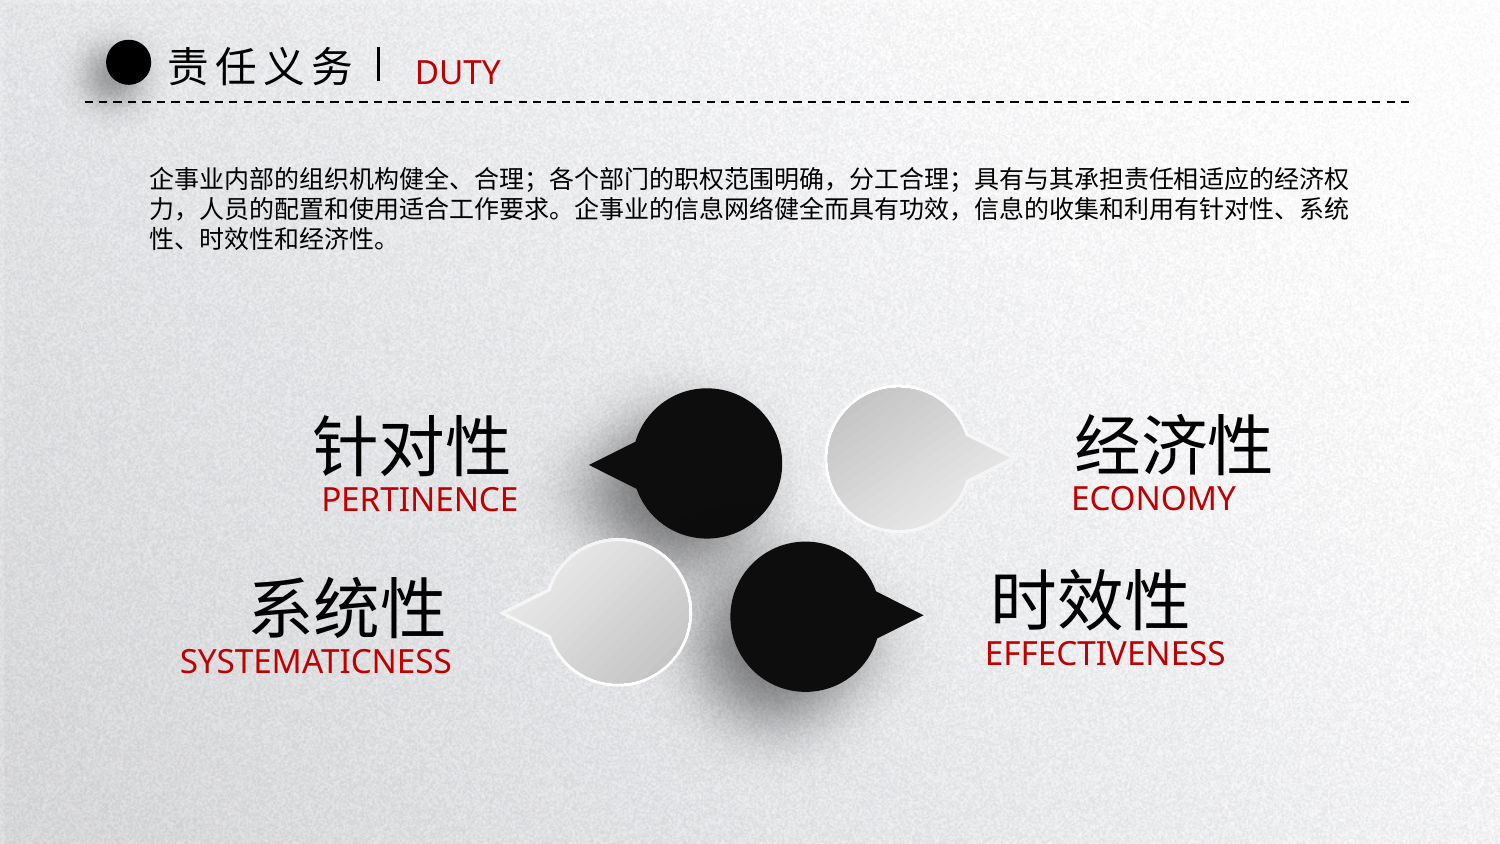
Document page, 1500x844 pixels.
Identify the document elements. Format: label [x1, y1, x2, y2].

picture [0, 0, 1500, 844]
text_box [846, 362, 996, 556]
text_box [521, 515, 671, 709]
